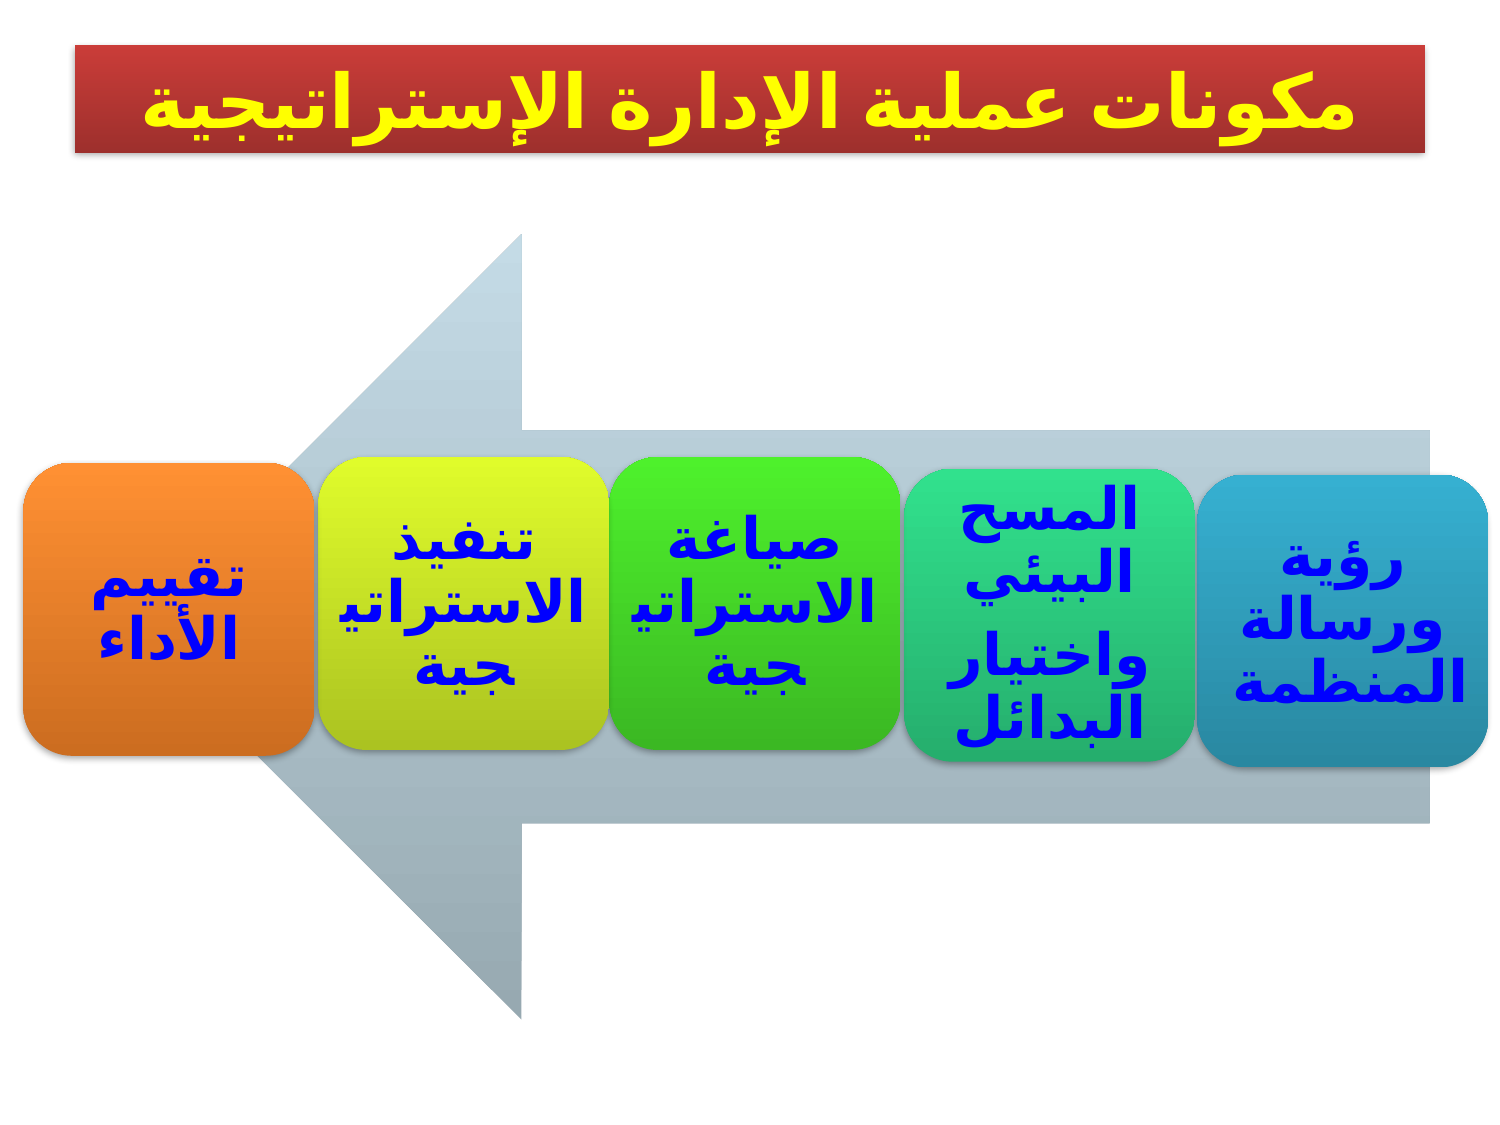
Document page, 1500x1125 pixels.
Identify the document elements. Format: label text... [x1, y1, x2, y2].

title مكونات عملية الإدارة الإستراتيجية [75, 45, 1425, 153]
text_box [610, 456, 901, 751]
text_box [318, 456, 610, 751]
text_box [23, 462, 315, 756]
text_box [903, 468, 1196, 762]
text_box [128, 234, 1489, 1020]
